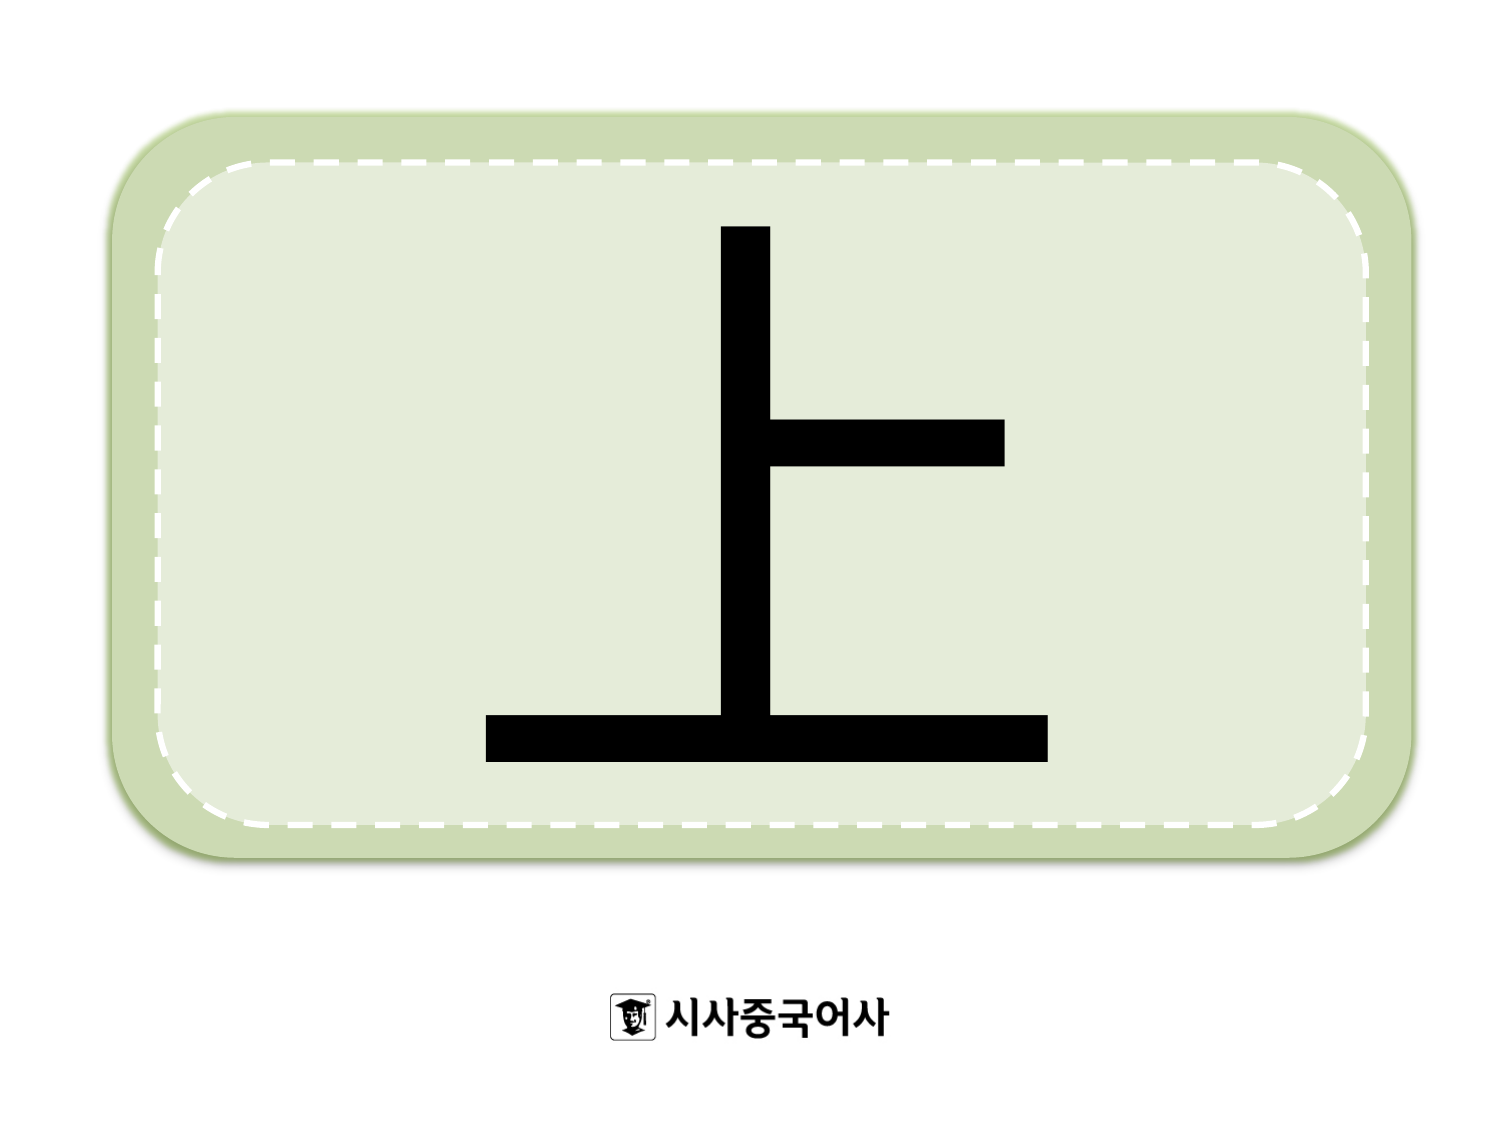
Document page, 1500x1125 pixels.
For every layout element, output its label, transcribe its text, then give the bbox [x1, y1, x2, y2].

text_box 上 [162, 160, 1371, 824]
picture [602, 987, 898, 1047]
